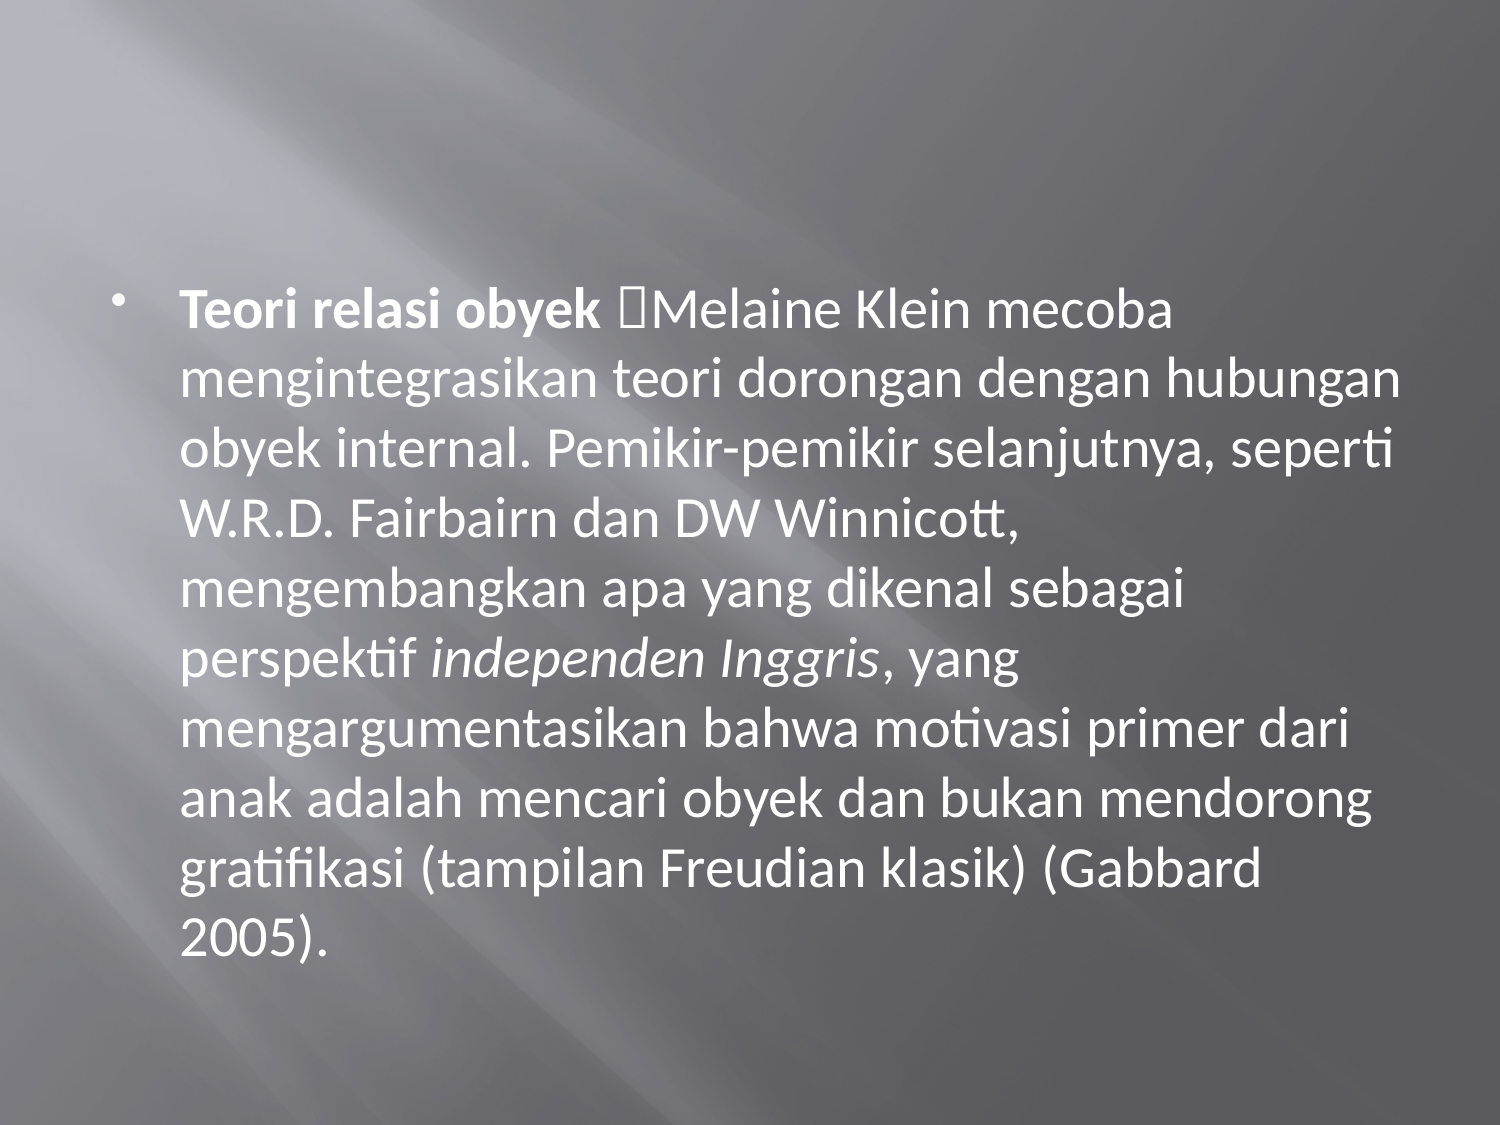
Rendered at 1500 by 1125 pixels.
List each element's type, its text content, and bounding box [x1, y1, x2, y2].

list Teori relasi obyek Melaine Klein mecoba mengintegrasikan teori dorongan dengan hubungan obyek internal. Pemikir-pemikir selanjutnya, seperti W.R.D. Fairbairn dan DW Winnicott, mengembangkan apa yang dikenal sebagai perspektif independen Inggris, yang mengargumentasikan bahwa motivasi primer dari anak adalah mencari obyek dan bukan mendorong gratifikasi (tampilan Freudian klasik) (Gabbard 2005). [75, 262, 1425, 1035]
